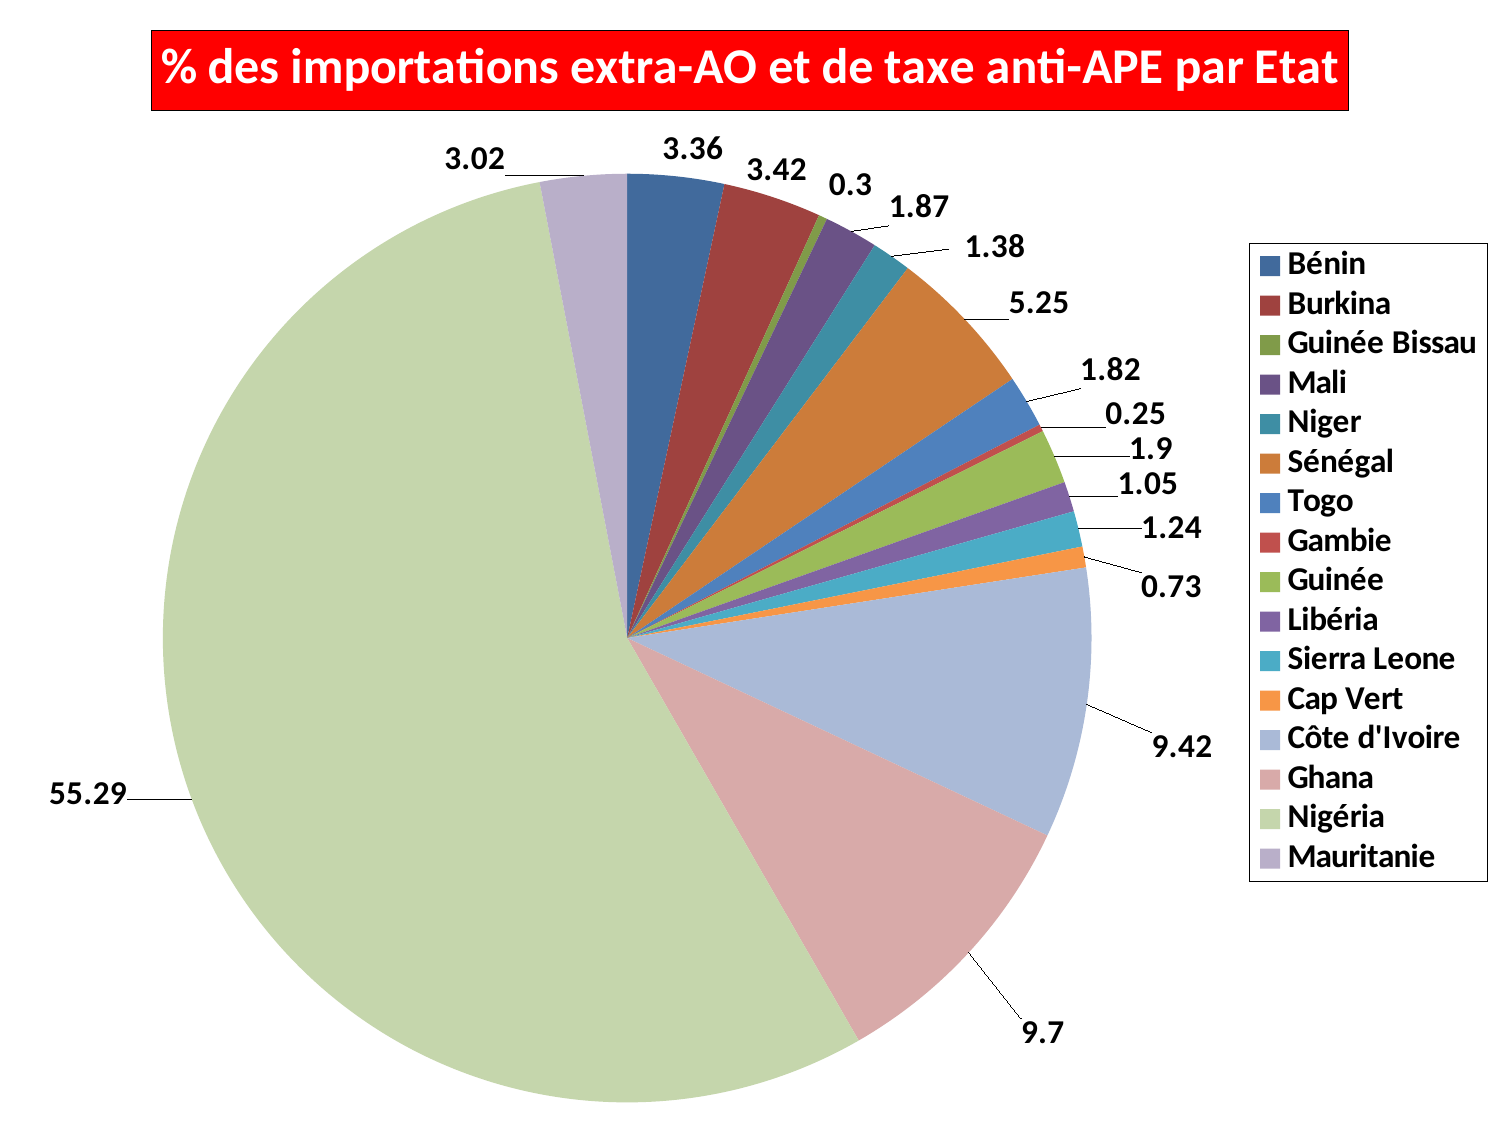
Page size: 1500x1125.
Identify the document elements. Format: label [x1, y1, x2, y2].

chart [0, 0, 1500, 1125]
